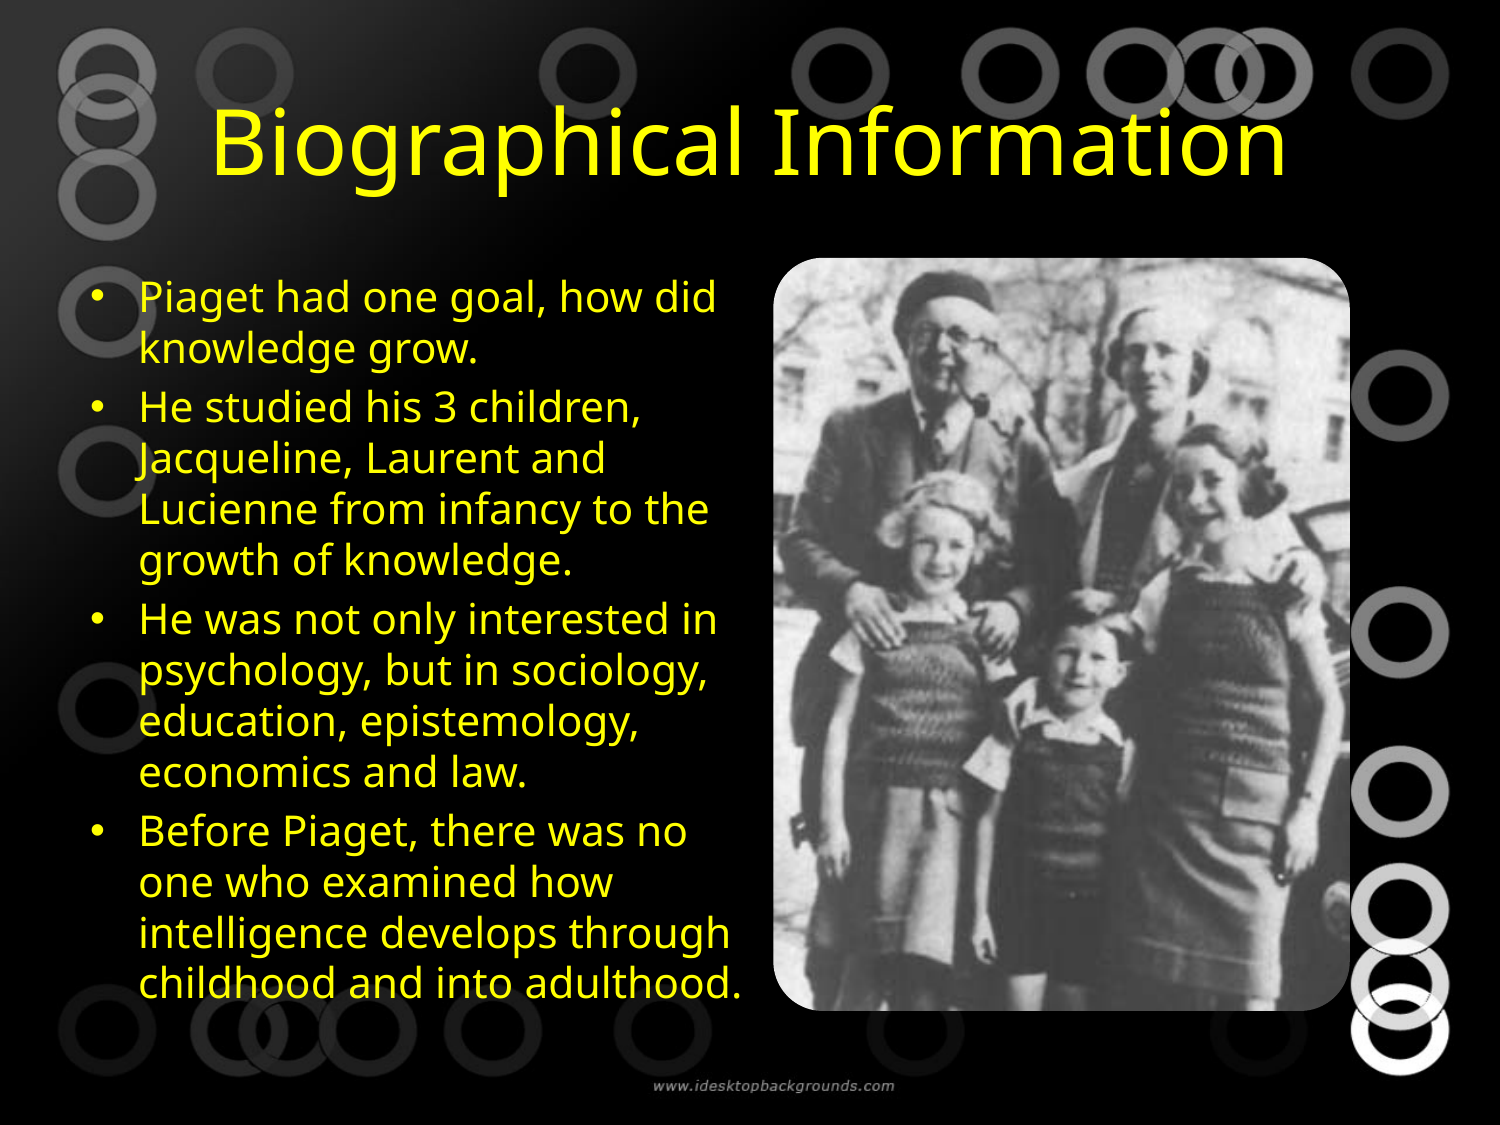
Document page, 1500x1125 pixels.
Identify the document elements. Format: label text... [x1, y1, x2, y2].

list Piaget had one goal, how did knowledge grow. He studied his 3 children, Jacqueline, Laurent and Lucienne from infancy to the growth of knowledge. He was not only interested in psychology, but in sociology, education, epistemology, economics and law. Before Piaget, there was no one who examined how intelligence develops through childhood and into adulthood. [74, 262, 762, 1079]
title Biographical Information [74, 44, 1426, 233]
picture [0, 0, 1500, 1125]
